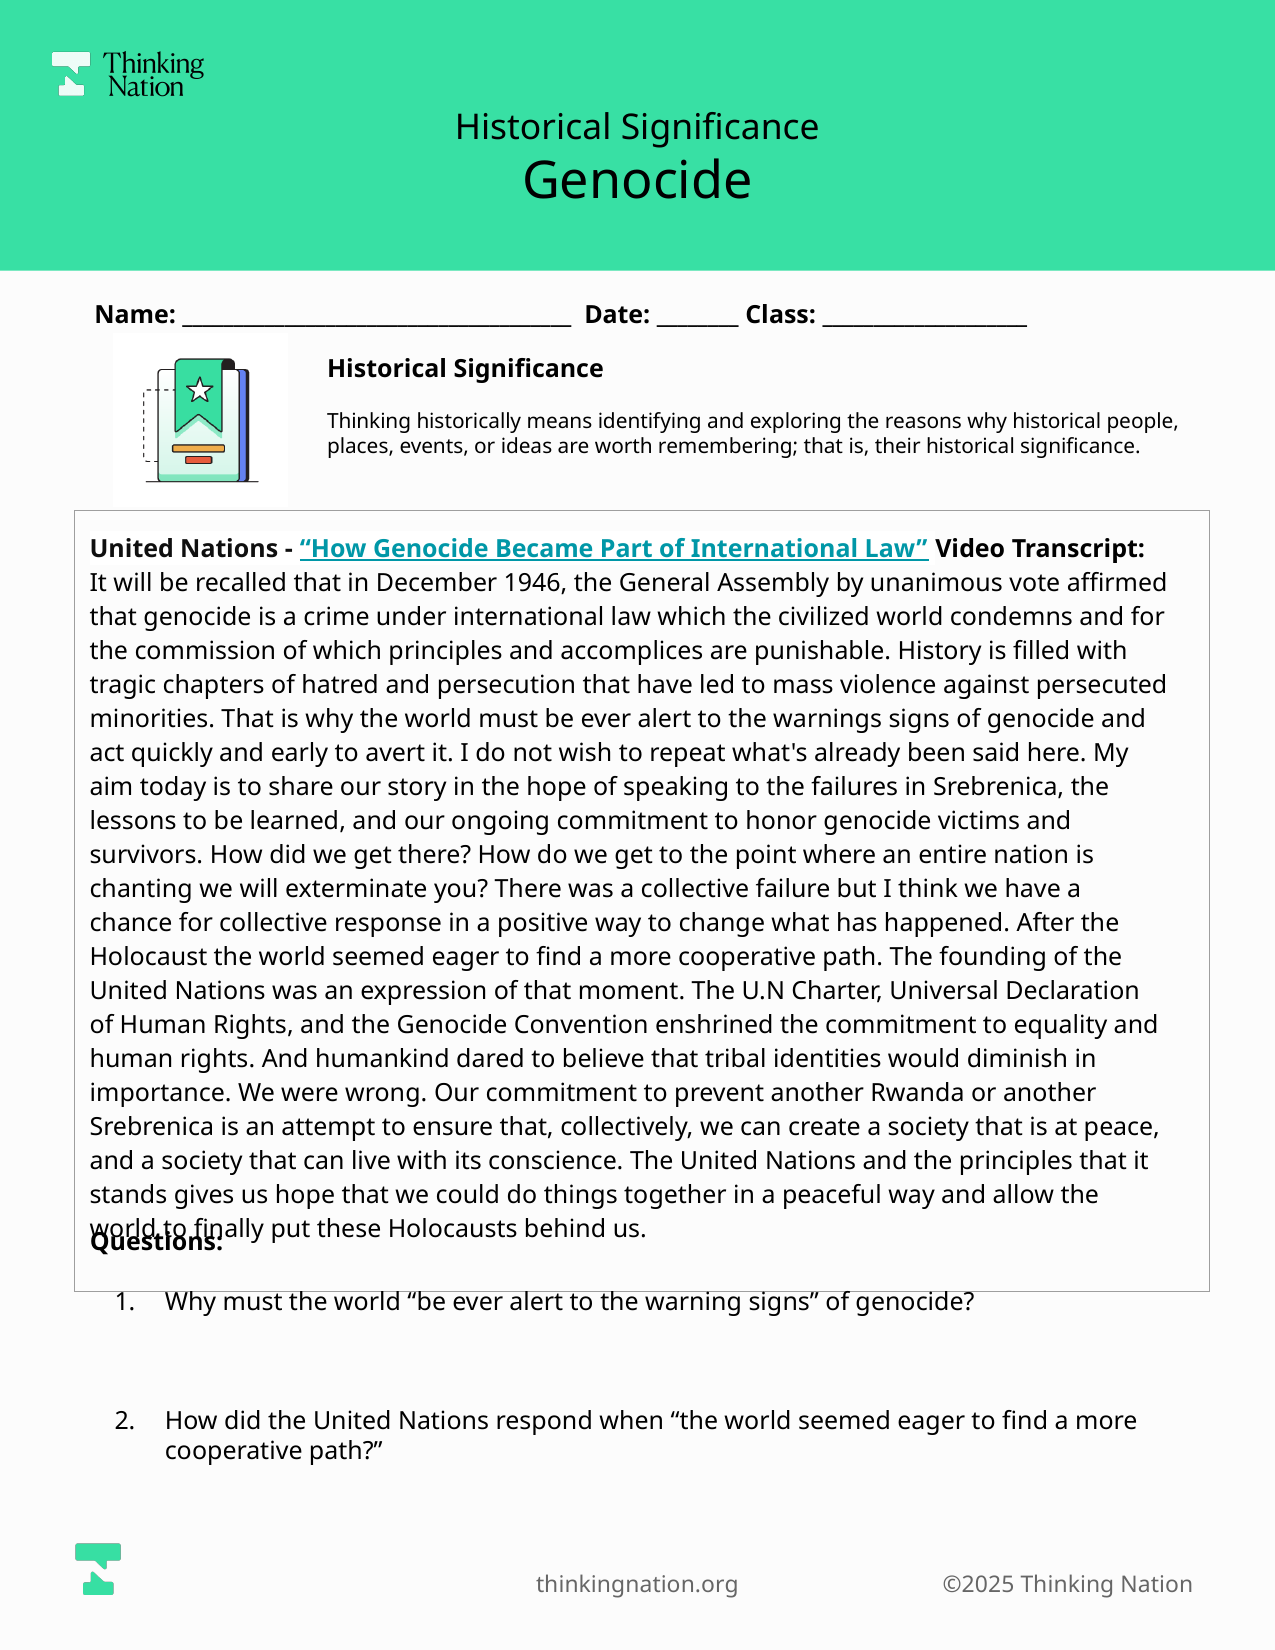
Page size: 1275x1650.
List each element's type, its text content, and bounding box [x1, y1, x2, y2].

text_box thinkingnation.org [486, 1570, 789, 1605]
picture [35, 37, 210, 110]
text_box Historical Significance Thinking historically means identifying and exploring the reasons why historical people, places, events, or ideas are worth remembering; that is, their historical significance. [308, 344, 1201, 507]
picture [62, 1533, 134, 1605]
text_box Name: ______________________________________ Date: ________ Class: ____________________ [79, 283, 1205, 344]
picture [113, 333, 288, 508]
text_box Questions: Why must the world “be ever alert to the warning signs” of genocide? How did the United Nations respond when “the world seemed eager to find a more cooperative path?” [74, 1210, 1201, 1570]
table_header United Nations - “How Genocide Became Part of International Law” Video Transcript: It will be recalled that in December 1946, the General Assembly by unanimous vote affirmed that genocide is a crime under international law which the civilized world condemns and for the commission of which principles and accomplices are punishable. History is filled with tragic chapters of hatred and persecution that have led to mass violence against persecuted minorities. That is why the world must be ever alert to the warnings signs of genocide and act quickly and early to avert it. I do not wish to repeat what's already been said here. My aim today is to share our story in the hope of speaking to the failures in Srebrenica, the lessons to be learned, and our ongoing commitment to honor genocide victims and survivors. How did we get there? How do we get to the point where an entire nation is chanting we will exterminate you? There was a collective failure but I think we have a chance for collective response in a positive way to change what has happened. After the Holocaust the world seemed eager to find a more cooperative path. The founding of the United Nations was an expression of that moment. The U.N Charter, Universal Declaration of Human Rights, and the Genocide Convention enshrined the commitment to equality and human rights. And humankind dared to believe that tribal identities would diminish in importance. We were wrong. Our commitment to prevent another Rwanda or another Srebrenica is an attempt to ensure that, collectively, we can create a society that is at peace, and a society that can live with its conscience. The United Nations and the principles that it stands gives us hope that we could do things together in a peaceful way and allow the world to finally put these Holocausts behind us. [75, 511, 1209, 1291]
text_box ©2025 Thinking Nation [907, 1553, 1210, 1605]
text_box Historical Significance Genocide [0, 0, 1275, 271]
